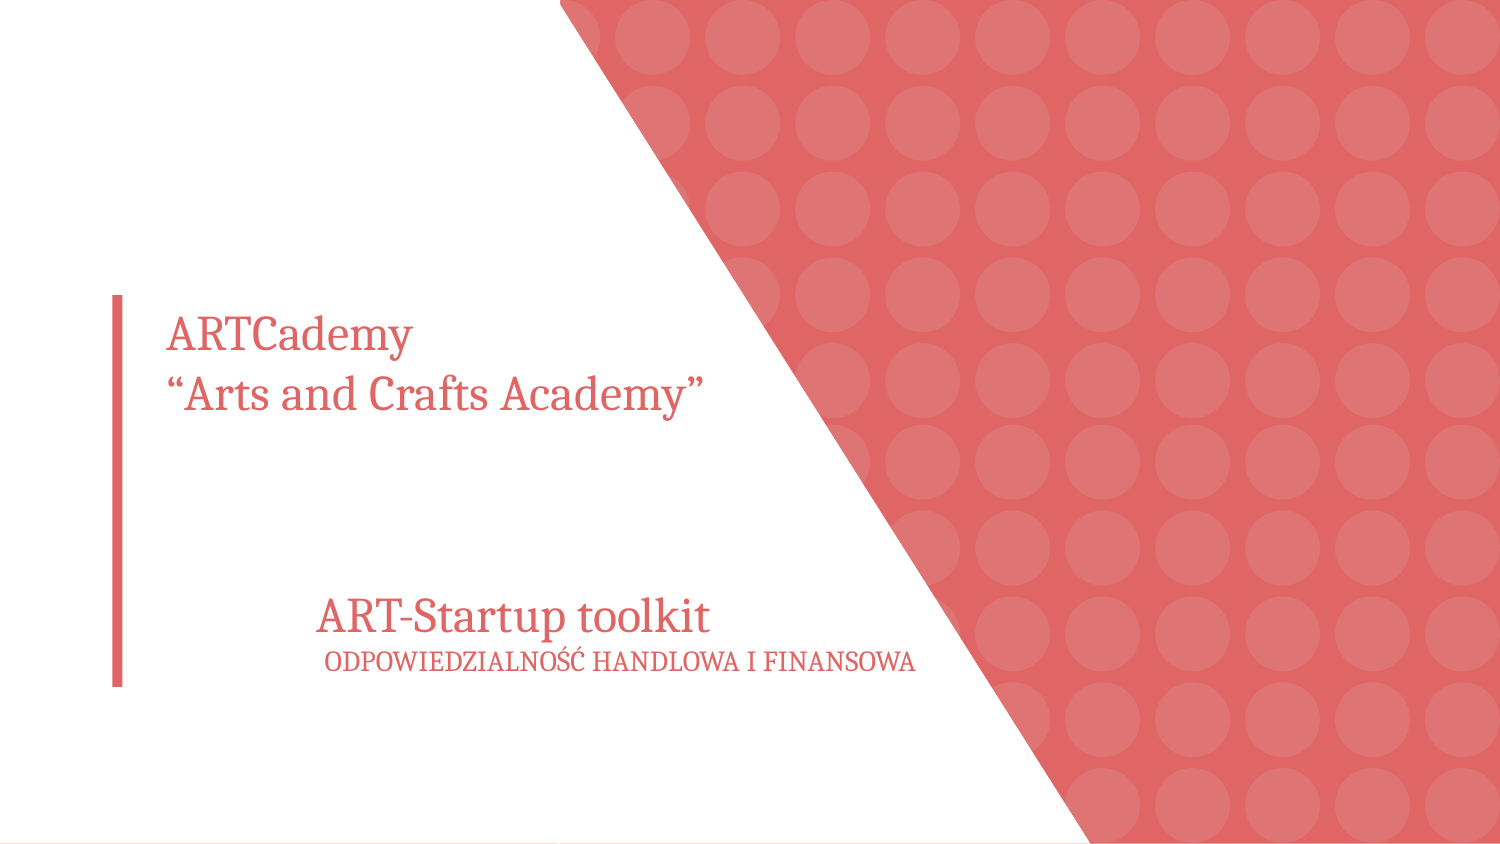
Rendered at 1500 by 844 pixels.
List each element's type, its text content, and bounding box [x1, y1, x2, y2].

subtitle [151, 449, 968, 701]
title ARTCademy “Arts and Crafts Academy” [151, 330, 785, 436]
text_box ART-Startup toolkit ODPOWIEDZIALNOŚĆ HANDLOWA I FINANSOWA [301, 574, 932, 685]
